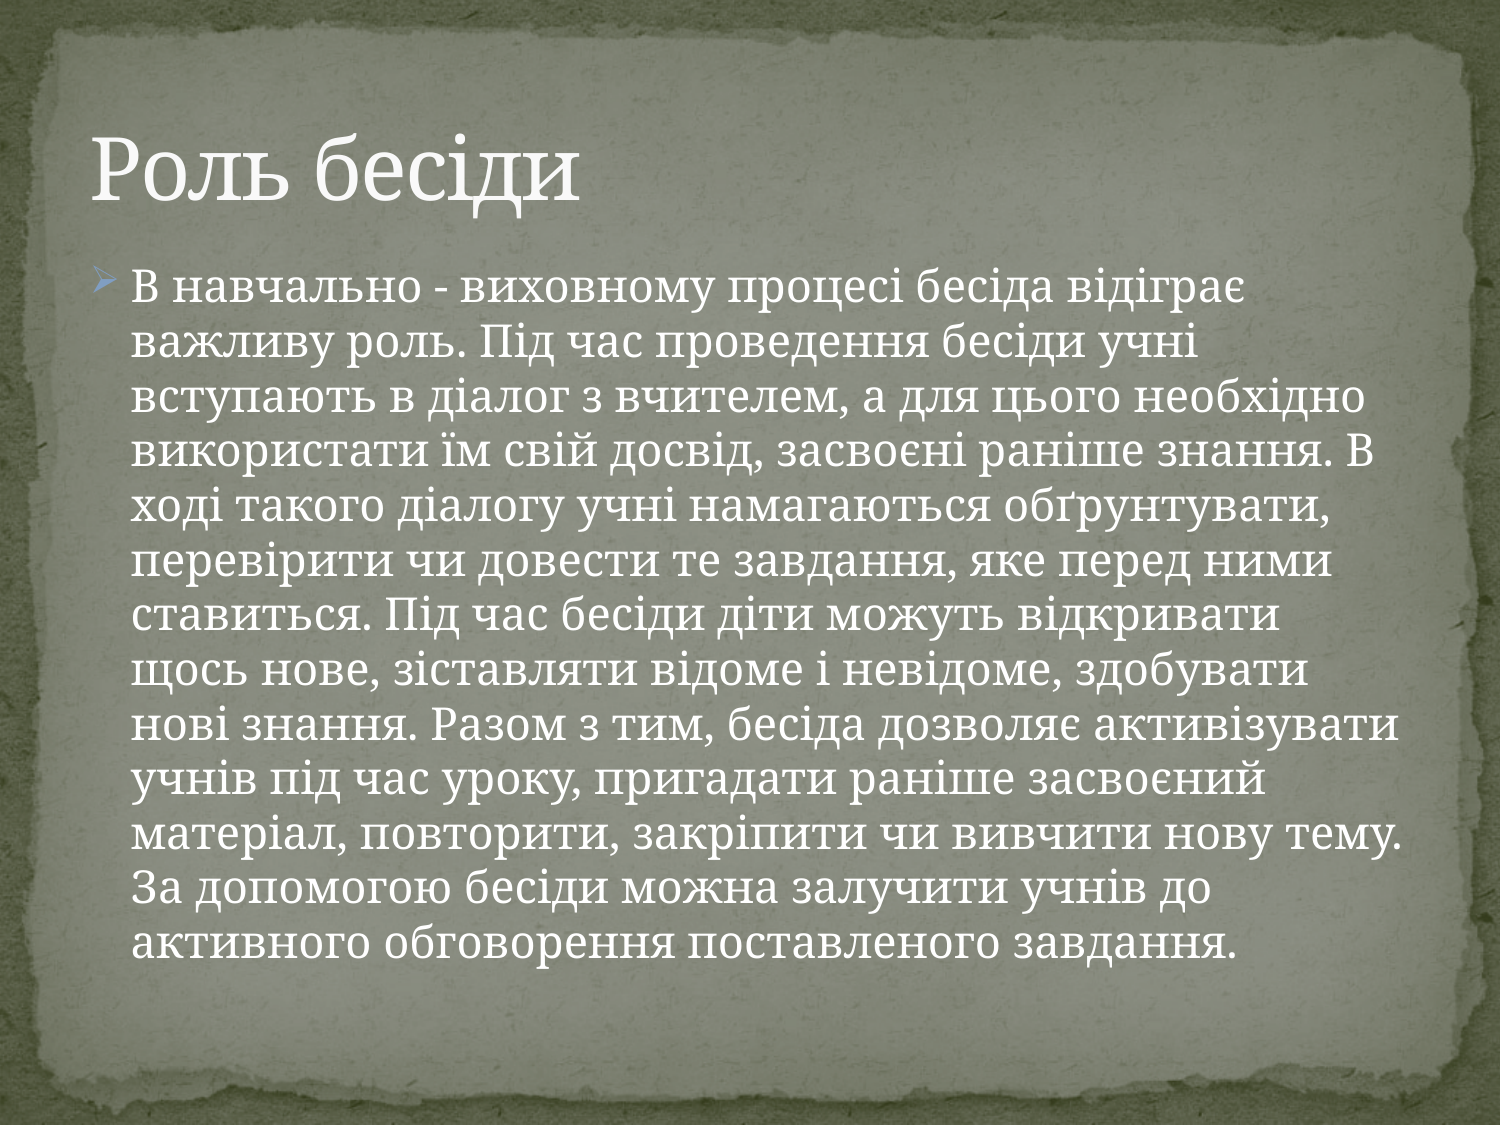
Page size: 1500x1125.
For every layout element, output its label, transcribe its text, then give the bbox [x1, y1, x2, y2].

list В навчально - виховному процесі бесіда відіграє важливу роль. Під час проведення бесіди учні вступають в діалог з вчителем, а для цього необхідно використати їм свій досвід, засвоєні раніше знання. В ході такого діалогу учні намагаються обґрунтувати, перевірити чи довести те завдання, яке перед ними ставиться. Під час бесіди діти можуть відкривати щось нове, зіставляти відоме і невідоме, здобувати нові знання. Разом з тим, бесіда дозволяє активізувати учнів під час уроку, пригадати раніше засвоєний матеріал, повторити, закріпити чи вивчити нову тему. За допомогою бесіди можна залучити учнів до активного обговорення поставленого завдання. [75, 249, 1425, 1000]
title Роль бесіди [74, 24, 1425, 225]
